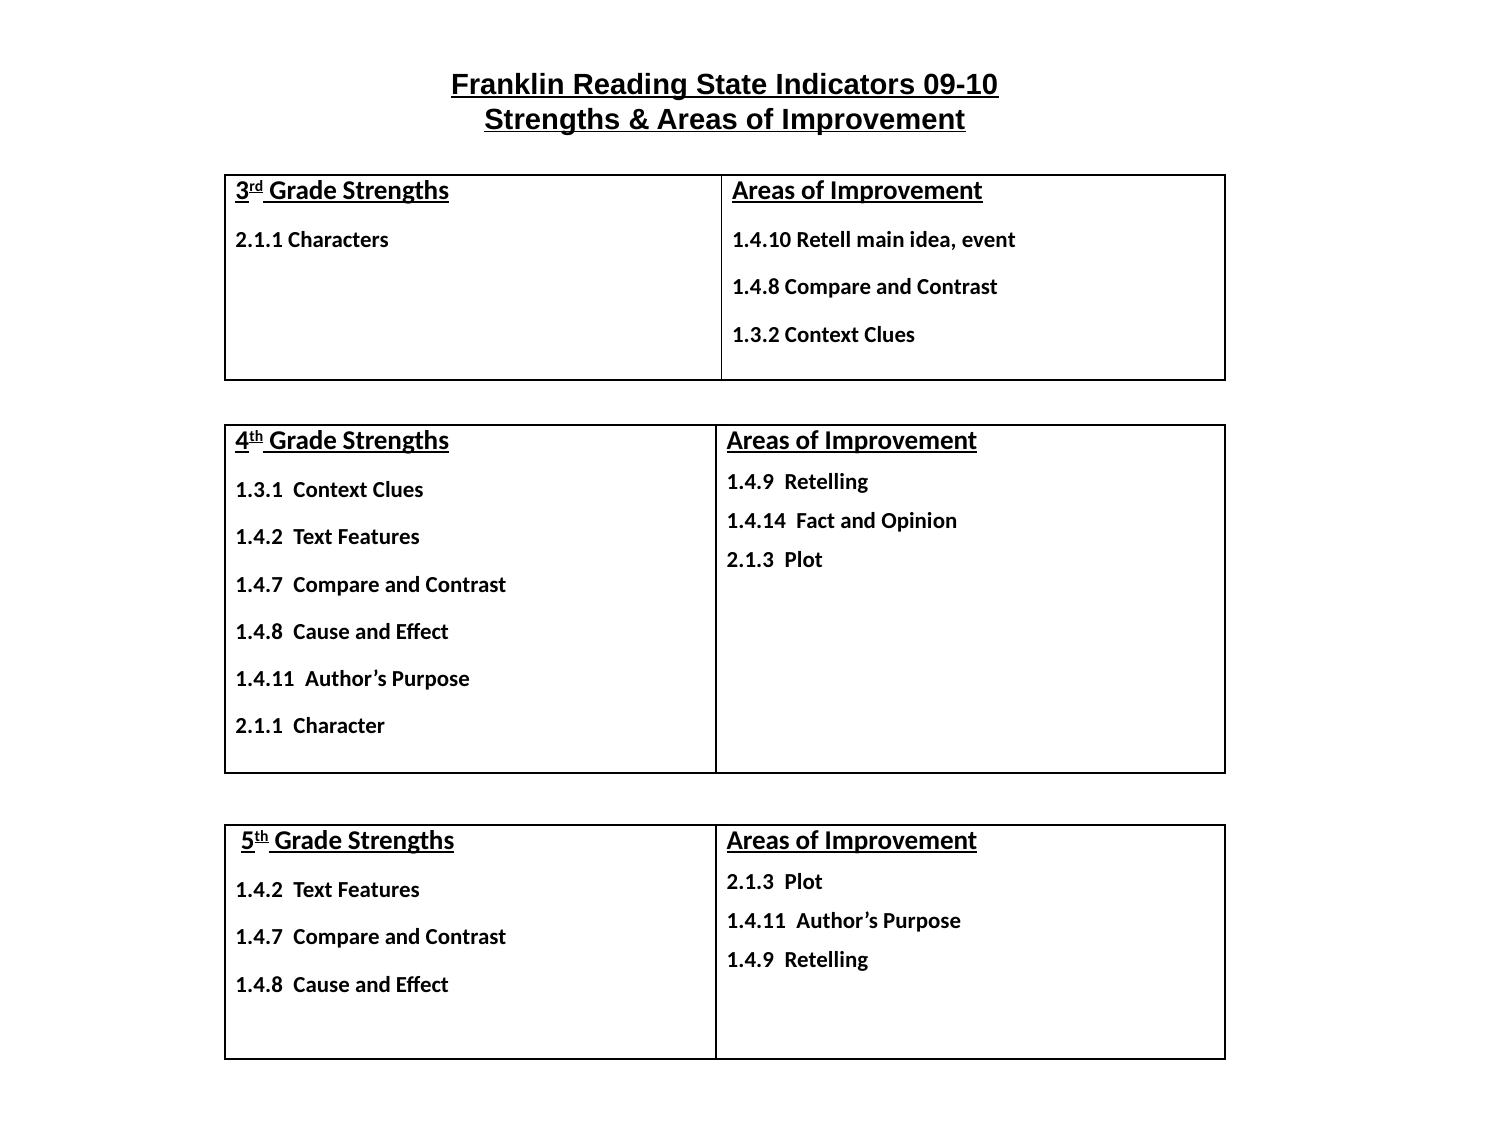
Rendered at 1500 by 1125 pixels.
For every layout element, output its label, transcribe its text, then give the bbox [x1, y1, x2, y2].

table_header 3rd Grade Strengths 2.1.1 Characters [226, 176, 721, 379]
table_header 5th Grade Strengths 1.4.2 Text Features 1.4.7 Compare and Contrast 1.4.8 Cause and Effect [226, 826, 715, 1058]
table_header Areas of Improvement 1.4.10 Retell main idea, event 1.4.8 Compare and Contrast 1.3.2 Context Clues [722, 176, 1224, 379]
table_header Areas of Improvement 2.1.3 Plot 1.4.11 Author’s Purpose 1.4.9 Retelling [717, 826, 1224, 1058]
text_box Franklin Reading State Indicators 09-10 Strengths & Areas of Improvement [436, 57, 1014, 143]
table_header 4th Grade Strengths 1.3.1 Context Clues 1.4.2 Text Features 1.4.7 Compare and Contrast 1.4.8 Cause and Effect 1.4.11 Author’s Purpose 2.1.1 Character [226, 426, 715, 772]
table_header Areas of Improvement 1.4.9 Retelling 1.4.14 Fact and Opinion 2.1.3 Plot [717, 426, 1224, 772]
